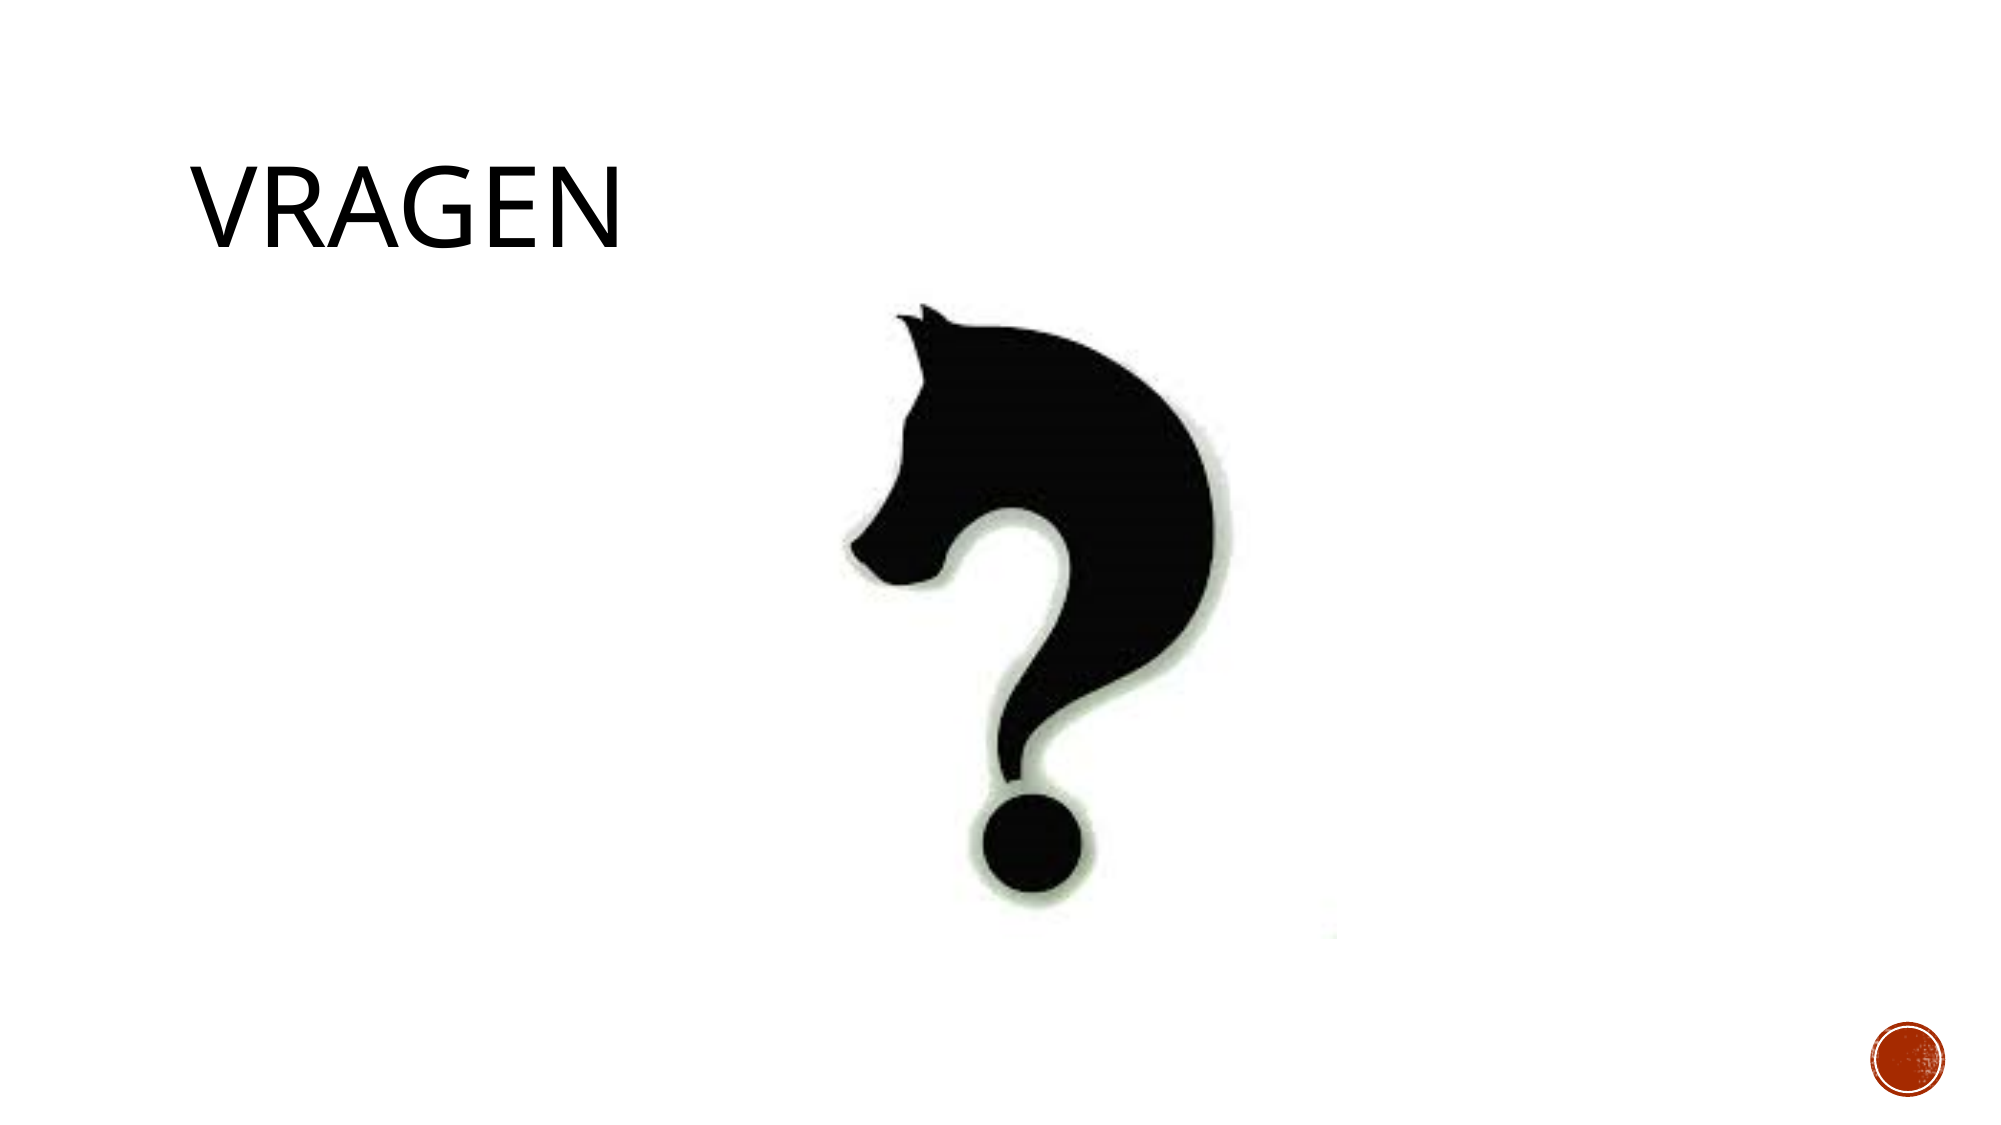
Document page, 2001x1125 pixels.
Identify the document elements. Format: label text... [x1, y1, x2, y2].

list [729, 262, 1336, 937]
title vragen [175, 79, 1826, 344]
